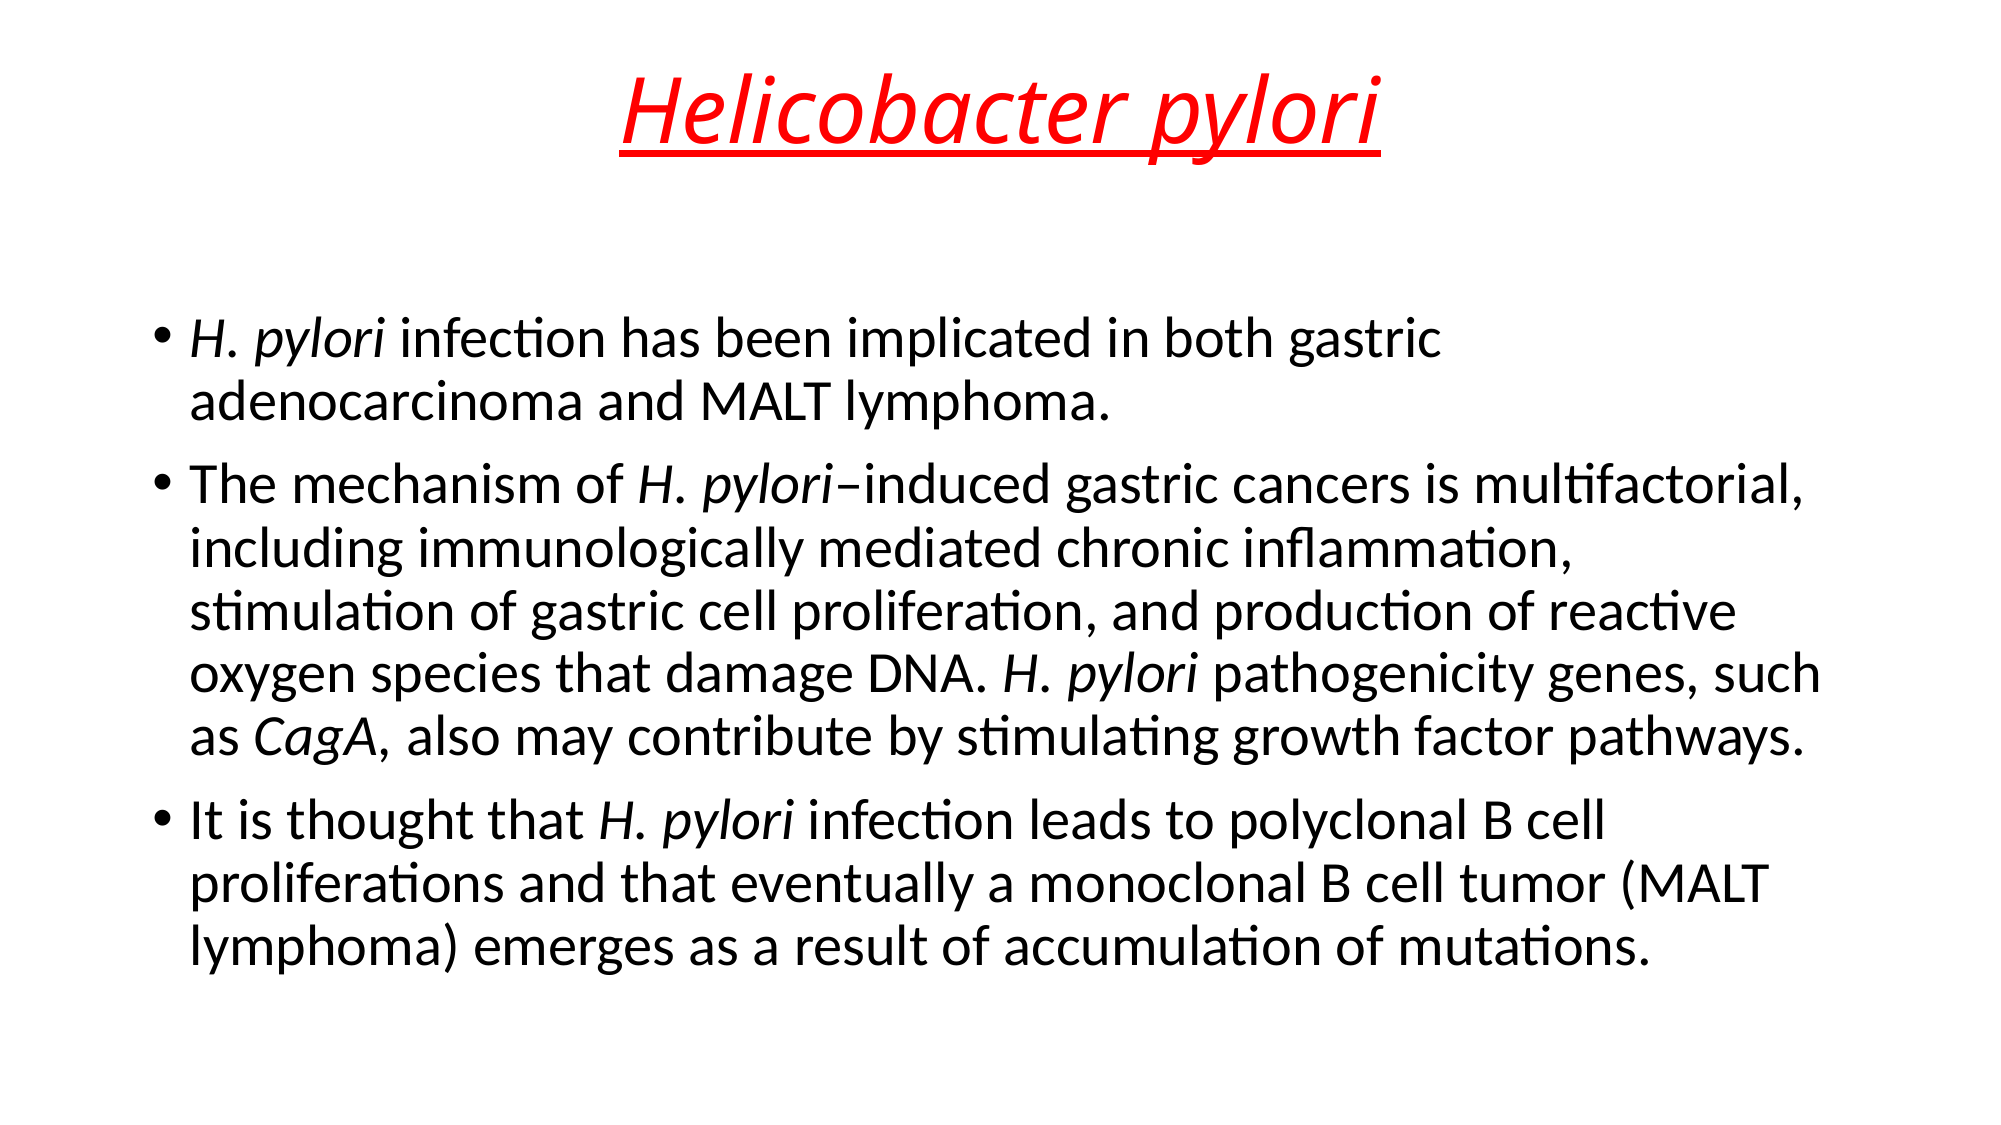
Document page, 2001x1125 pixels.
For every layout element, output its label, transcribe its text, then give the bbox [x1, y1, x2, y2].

title Helicobacter pylori [137, 59, 1863, 278]
list H. pylori infection has been implicated in both gastric adenocarcinoma and MALT lymphoma. The mechanism of H. pylori–induced gastric cancers is multifactorial, including immunologically mediated chronic inflammation, stimulation of gastric cell proliferation, and production of reactive oxygen species that damage DNA. H. pylori pathogenicity genes, such as CagA, also may contribute by stimulating growth factor pathways. It is thought that H. pylori infection leads to polyclonal B cell proliferations and that eventually a monoclonal B cell tumor (MALT lymphoma) emerges as a result of accumulation of mutations. [137, 299, 1863, 1014]
